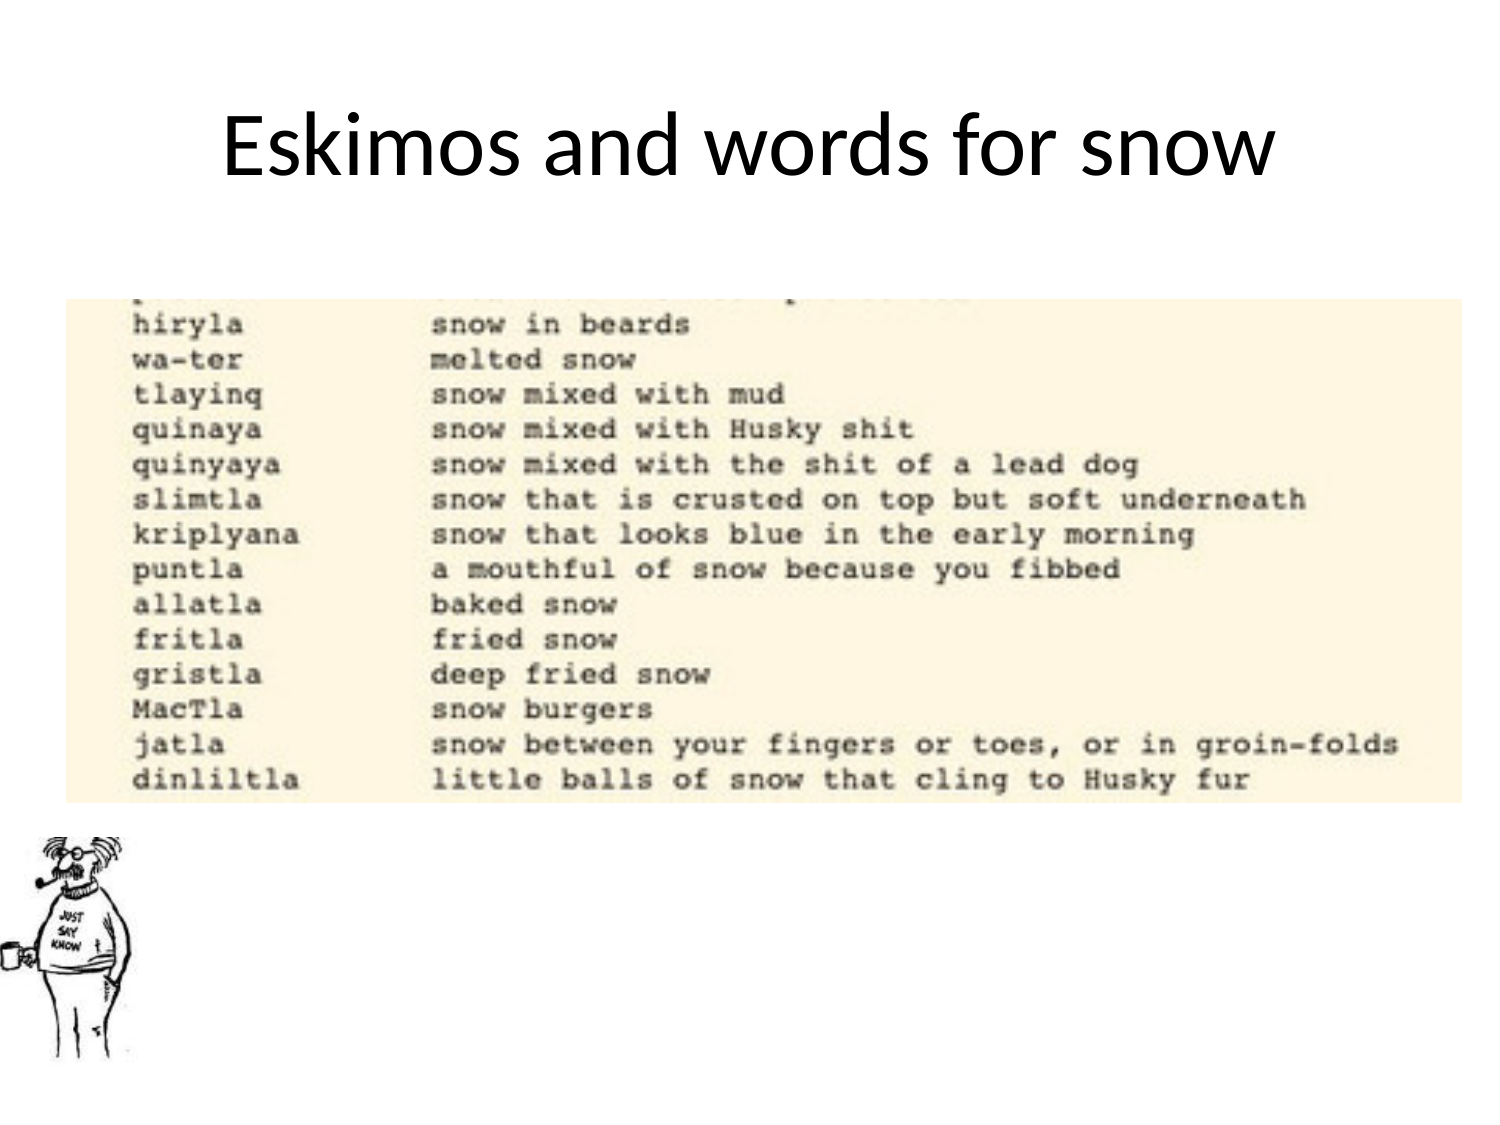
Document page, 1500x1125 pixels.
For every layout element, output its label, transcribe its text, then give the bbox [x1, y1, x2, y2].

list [65, 299, 1462, 803]
title Eskimos and words for snow [75, 45, 1425, 233]
picture [0, 837, 171, 1125]
